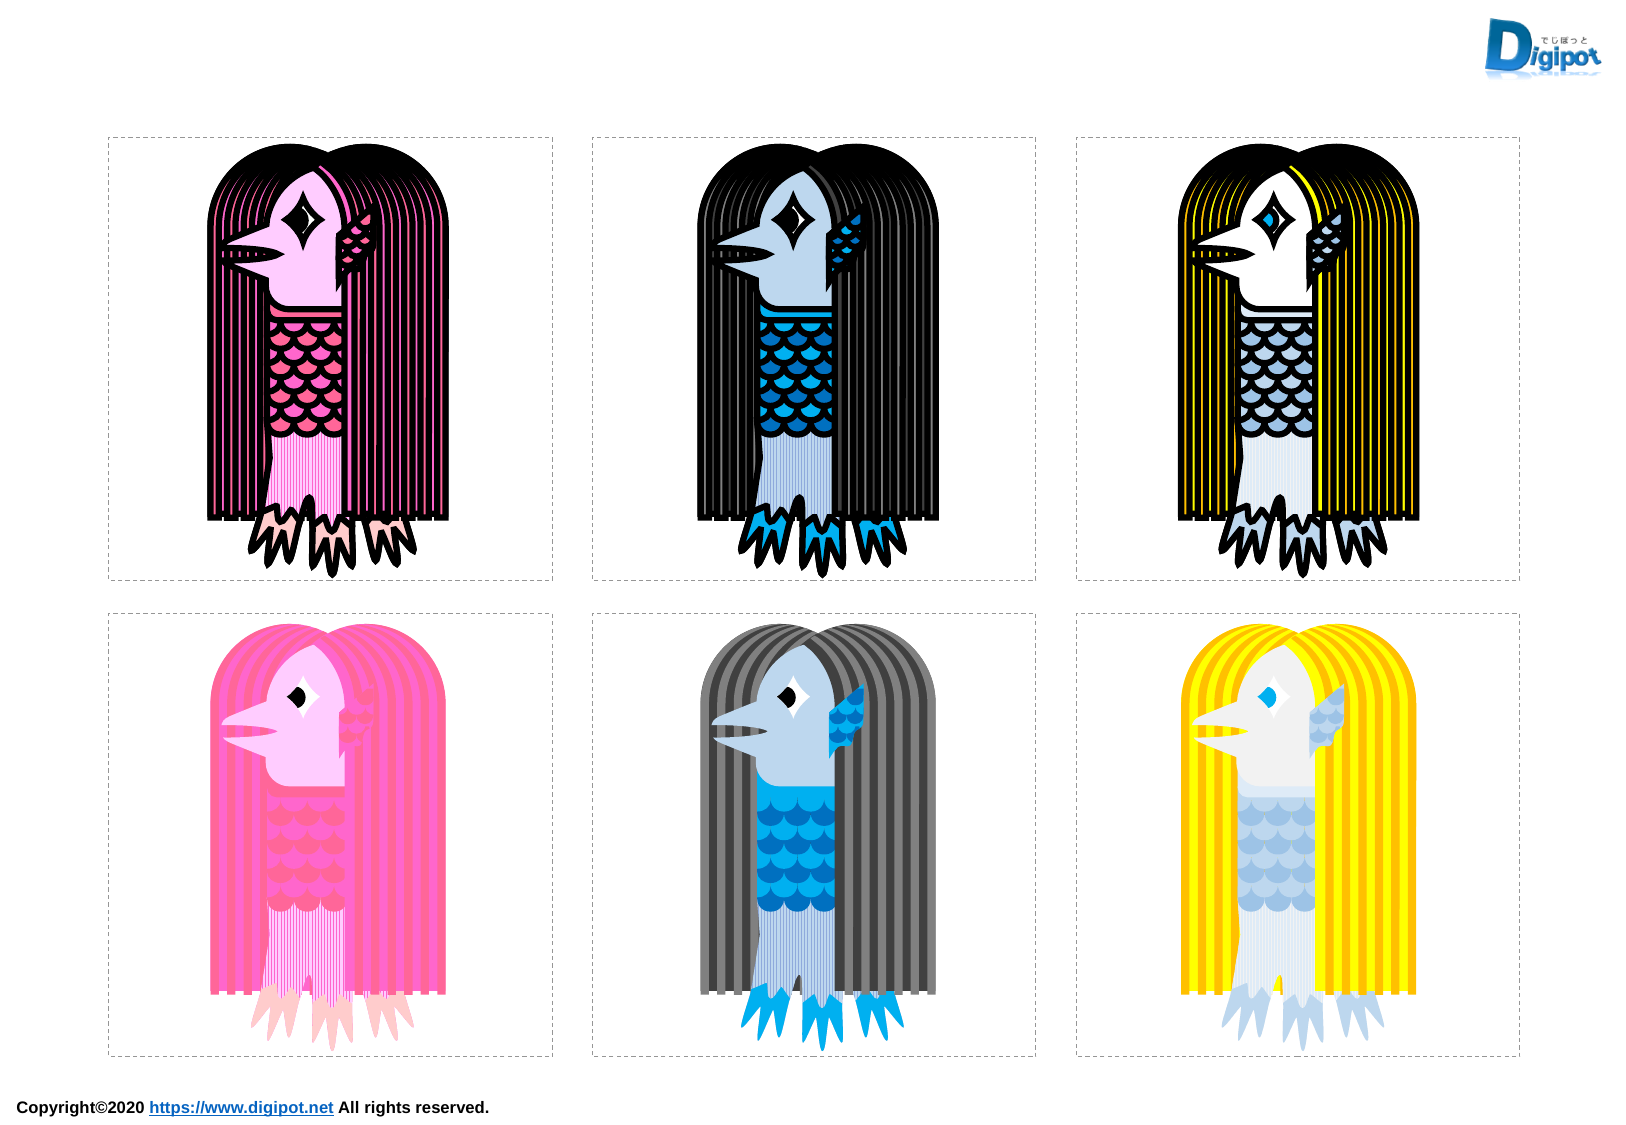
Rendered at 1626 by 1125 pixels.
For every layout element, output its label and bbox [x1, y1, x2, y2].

text_box [700, 623, 936, 1052]
text_box [1180, 146, 1417, 575]
text_box [700, 146, 936, 575]
text_box [1180, 623, 1417, 1052]
text_box [210, 623, 446, 1052]
text_box [210, 146, 446, 575]
picture [1485, 18, 1602, 82]
